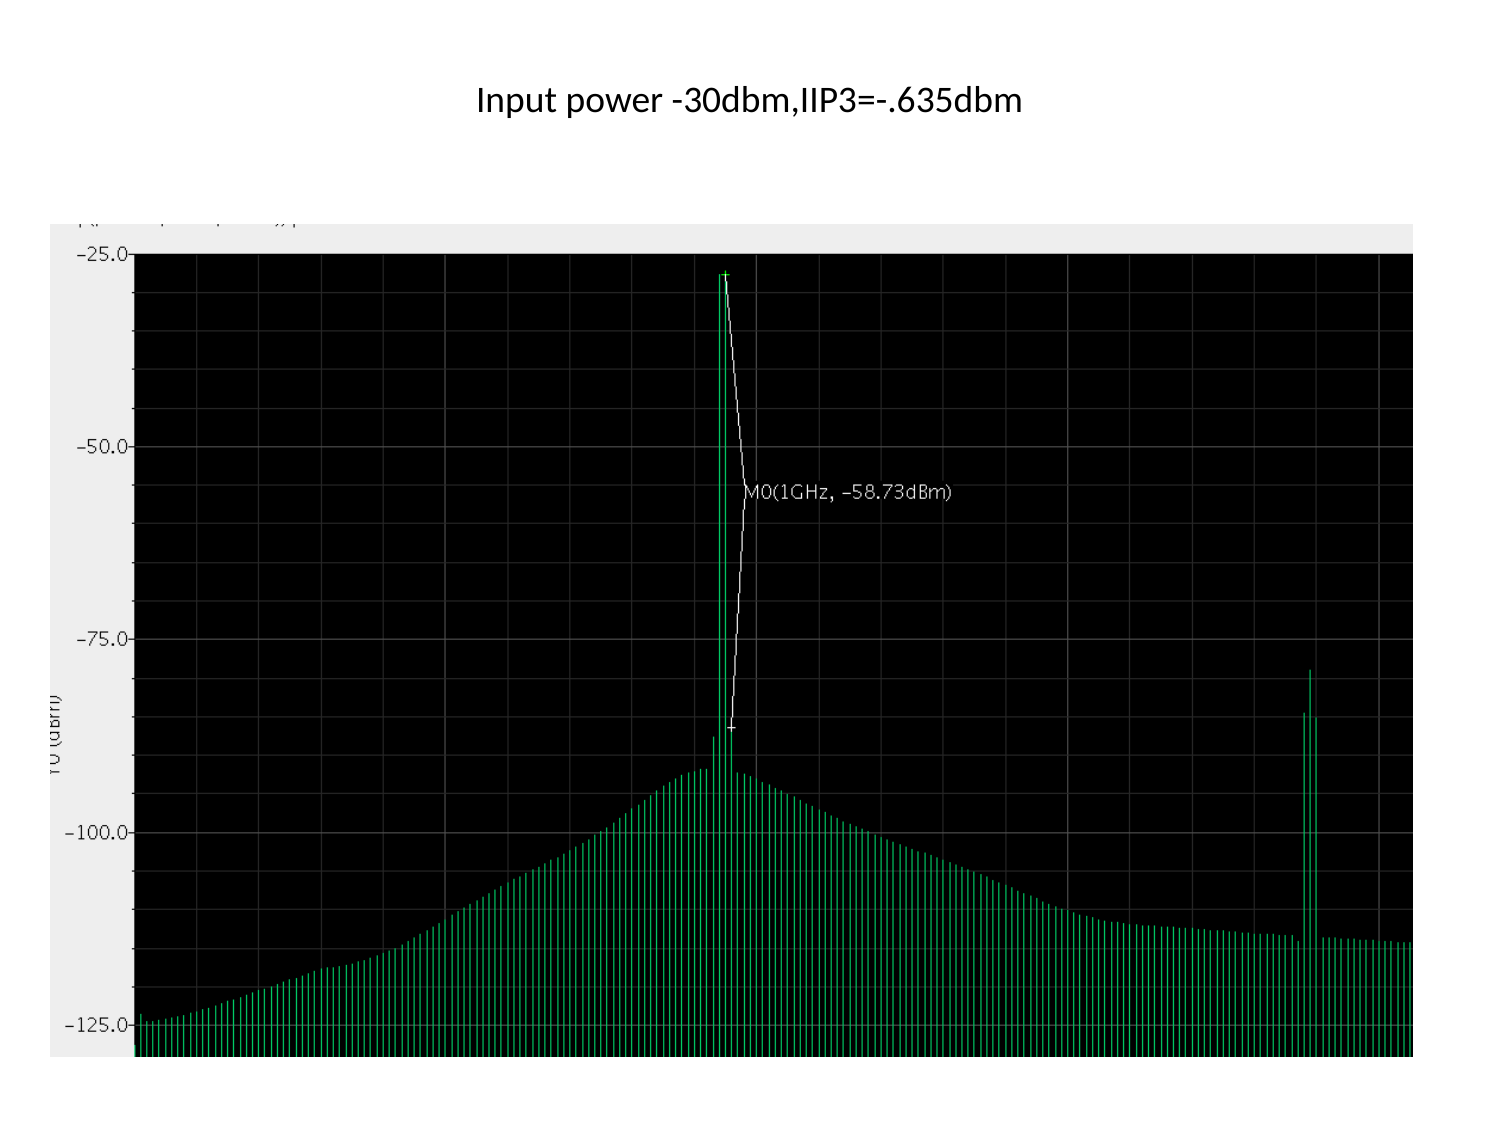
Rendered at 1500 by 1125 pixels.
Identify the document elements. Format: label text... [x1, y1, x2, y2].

picture [49, 224, 1413, 1058]
title Input power -30dbm,IIP3=-.635dbm [75, 45, 1425, 150]
